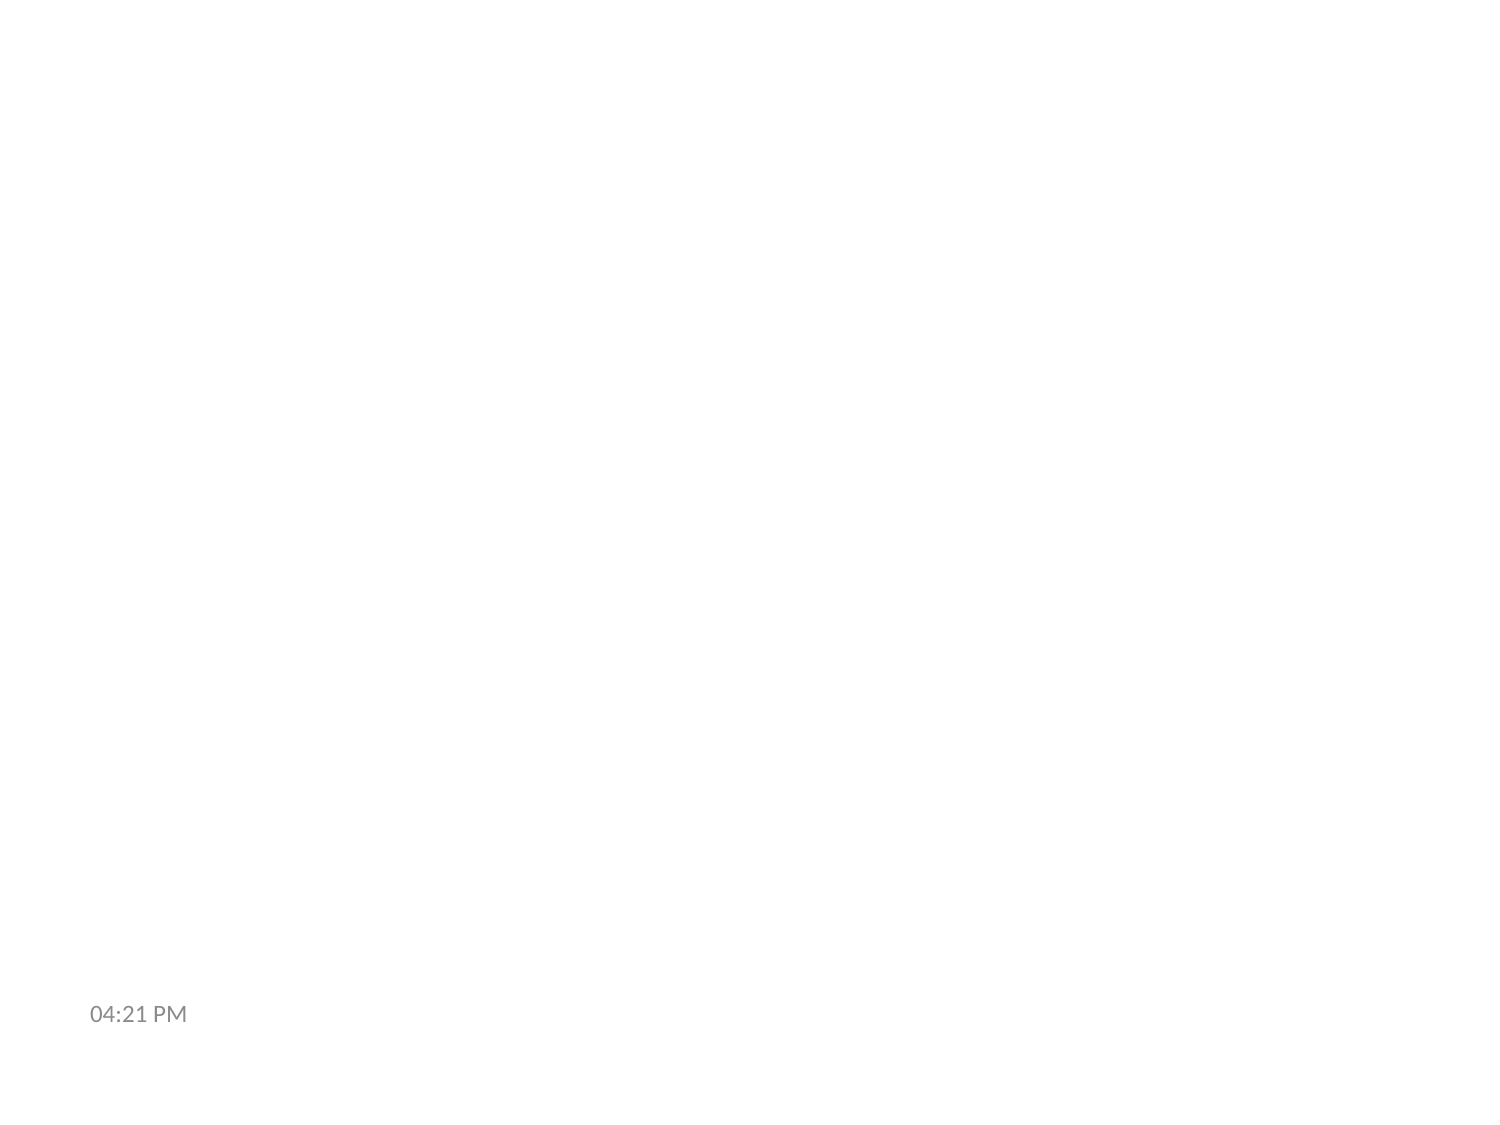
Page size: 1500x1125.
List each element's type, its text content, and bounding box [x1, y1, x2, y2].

text_box 3:35 PM [75, 982, 425, 1043]
